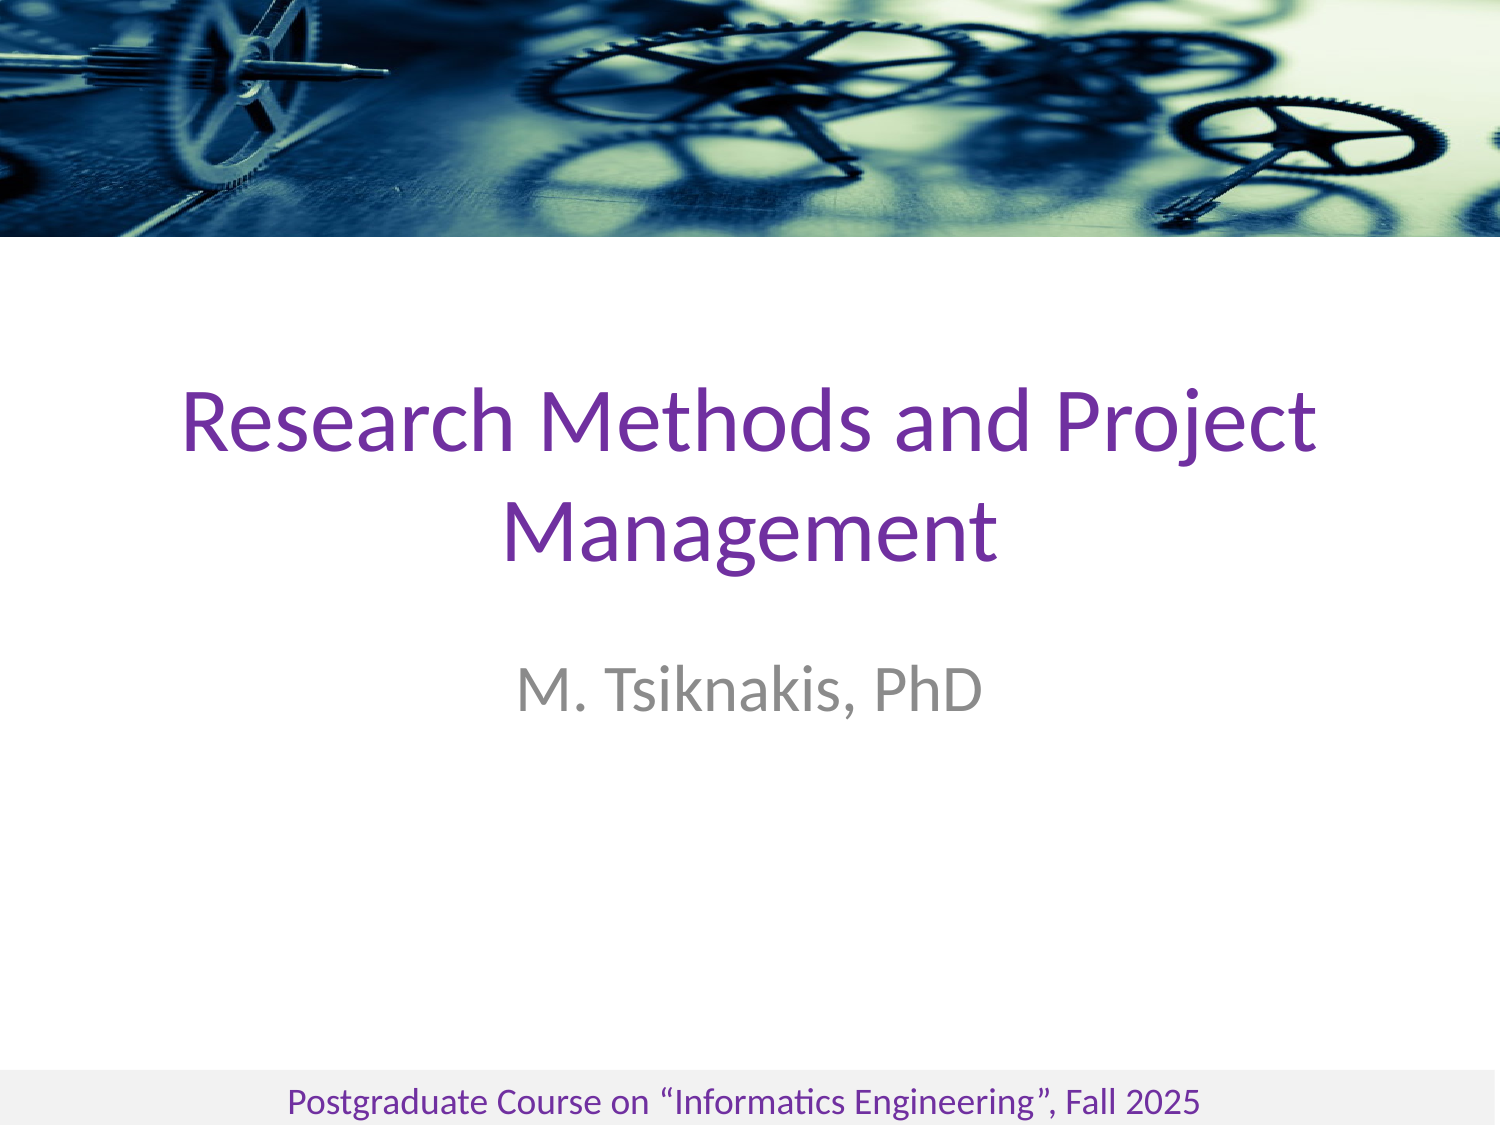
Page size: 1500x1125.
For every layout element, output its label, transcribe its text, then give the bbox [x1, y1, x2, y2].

text_box Postgraduate Course on “Informatics Engineering”, Fall 2025 [0, 1069, 1495, 1125]
subtitle M. Tsiknakis, PhD [225, 637, 1275, 925]
title Research Methods and Project Management [112, 349, 1388, 591]
picture [0, 0, 1500, 237]
